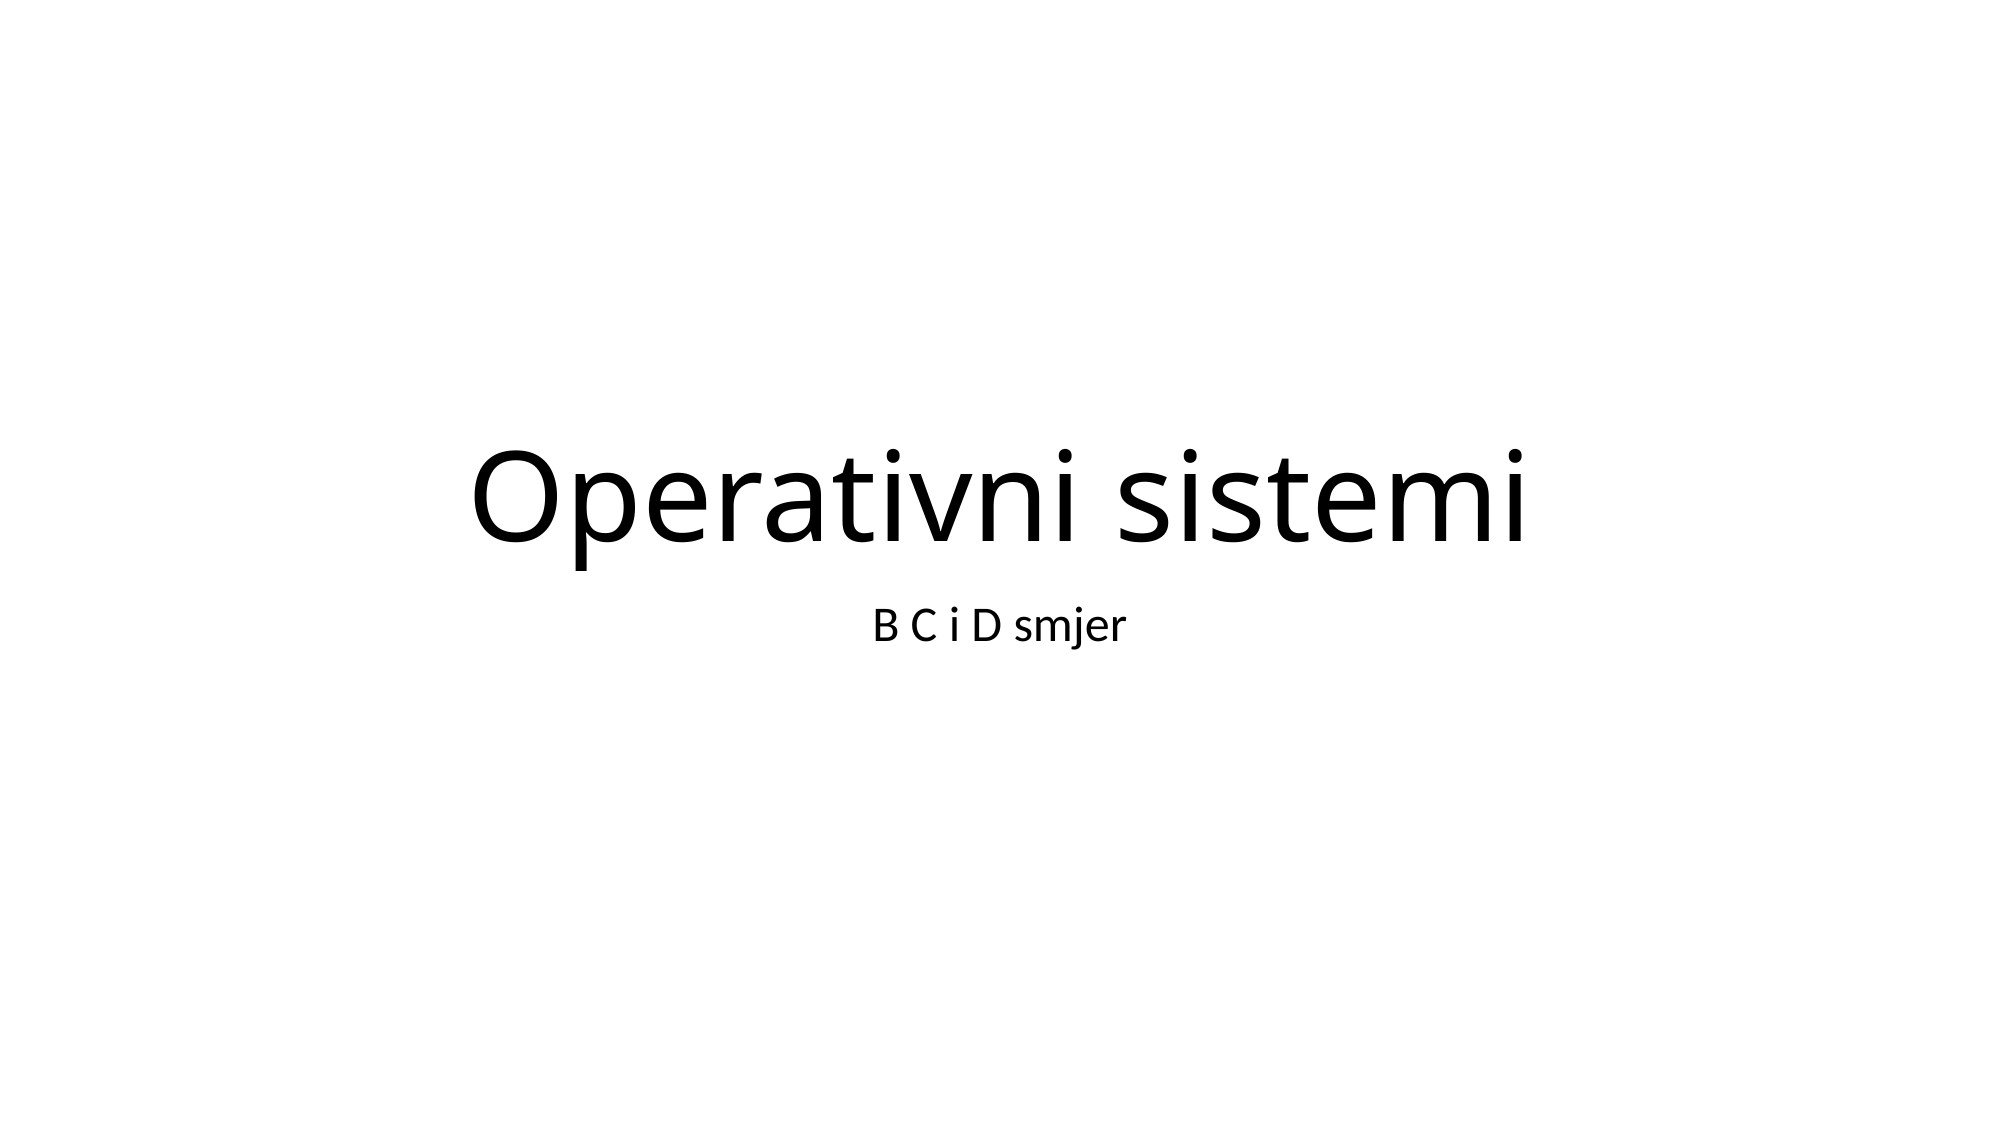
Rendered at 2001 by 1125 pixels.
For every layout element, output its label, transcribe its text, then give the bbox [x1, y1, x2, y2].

subtitle B C i D smjer [249, 590, 1750, 863]
title Operativni sistemi [249, 184, 1750, 576]
